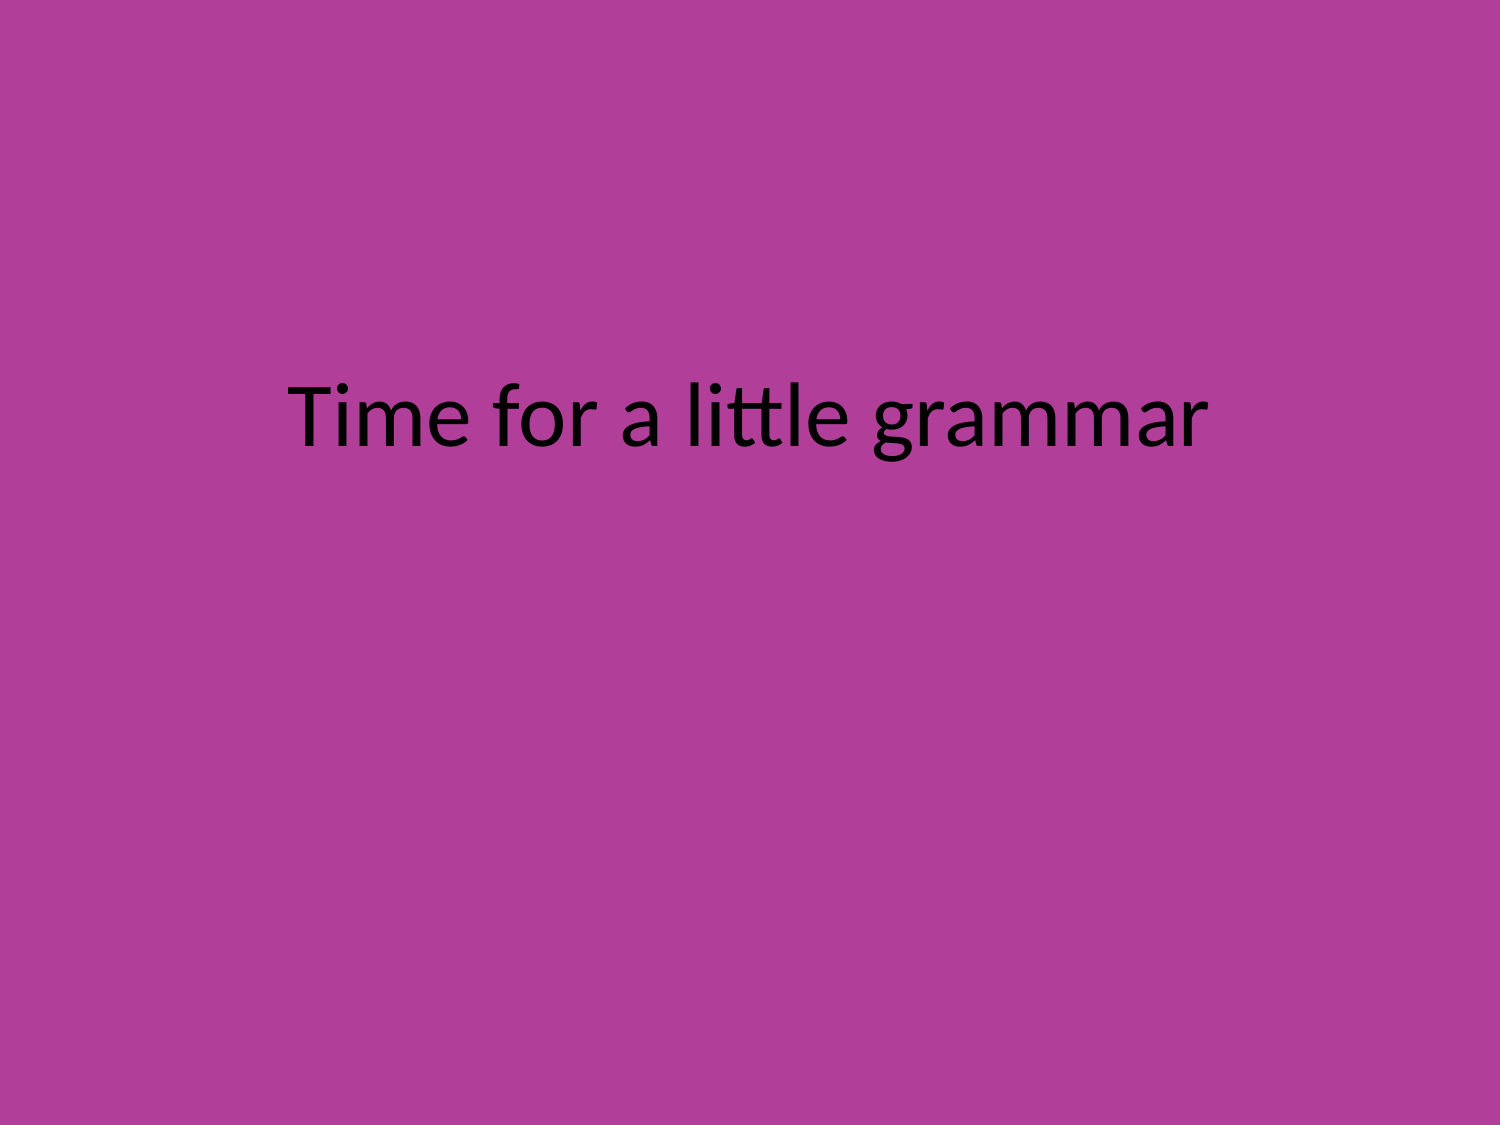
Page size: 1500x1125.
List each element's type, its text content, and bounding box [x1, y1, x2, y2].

title Time for a little grammar [75, 45, 1425, 885]
